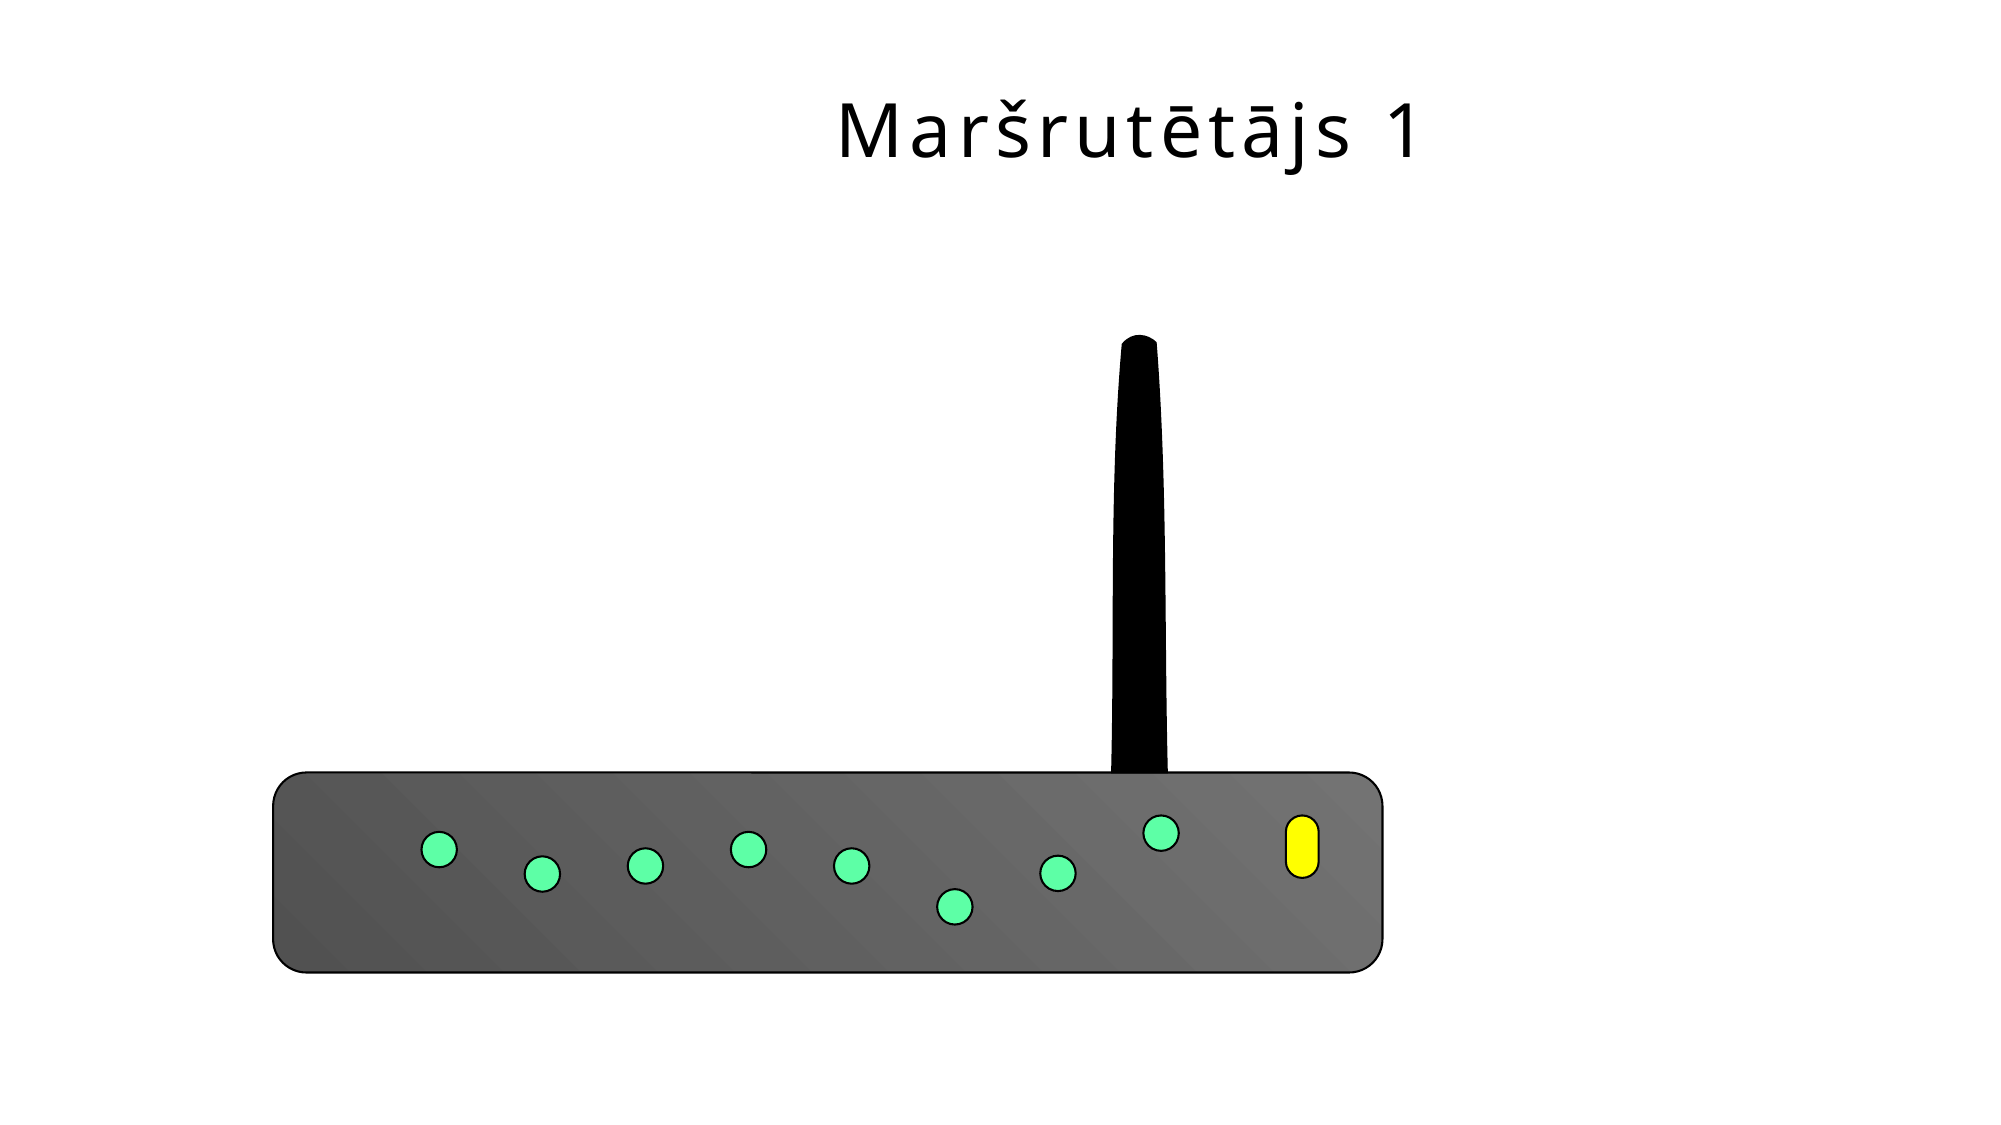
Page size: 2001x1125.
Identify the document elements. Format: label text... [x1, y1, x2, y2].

text_box [626, 847, 665, 885]
text_box [1284, 814, 1320, 879]
title Maršrutētājs 1 [360, 59, 1903, 196]
text_box [936, 888, 974, 926]
text_box [1142, 814, 1180, 852]
text_box [832, 847, 871, 885]
text_box [523, 855, 562, 893]
text_box [1039, 854, 1077, 893]
text_box [729, 830, 768, 869]
text_box [1111, 334, 1168, 774]
text_box [420, 830, 458, 869]
text_box [272, 771, 1384, 974]
